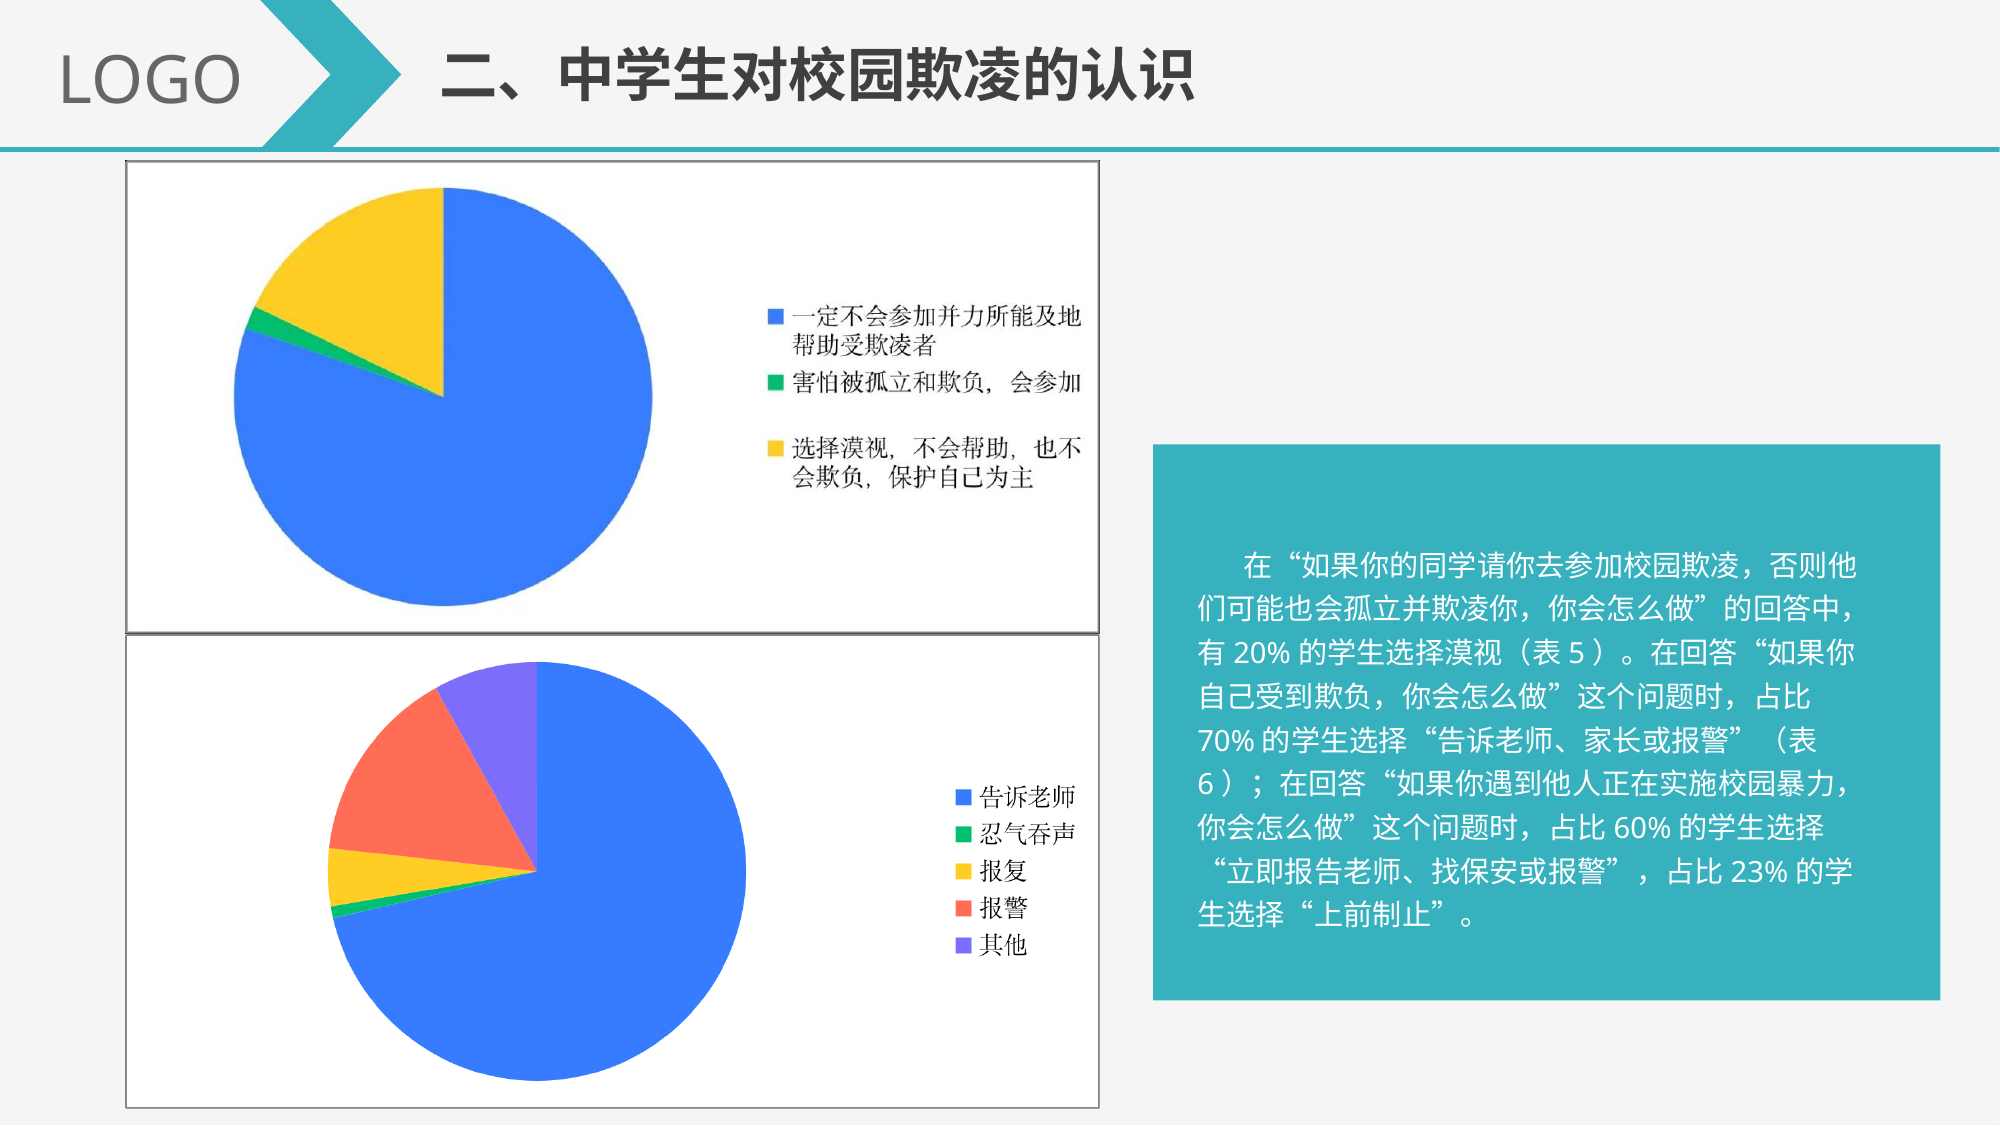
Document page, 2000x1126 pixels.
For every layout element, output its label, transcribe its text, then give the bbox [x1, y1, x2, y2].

text_box 二、中学生对校园欺凌的认识 [424, 31, 1325, 116]
picture [125, 159, 1100, 1109]
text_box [1152, 444, 1941, 1001]
text_box LOGO [42, 29, 259, 125]
